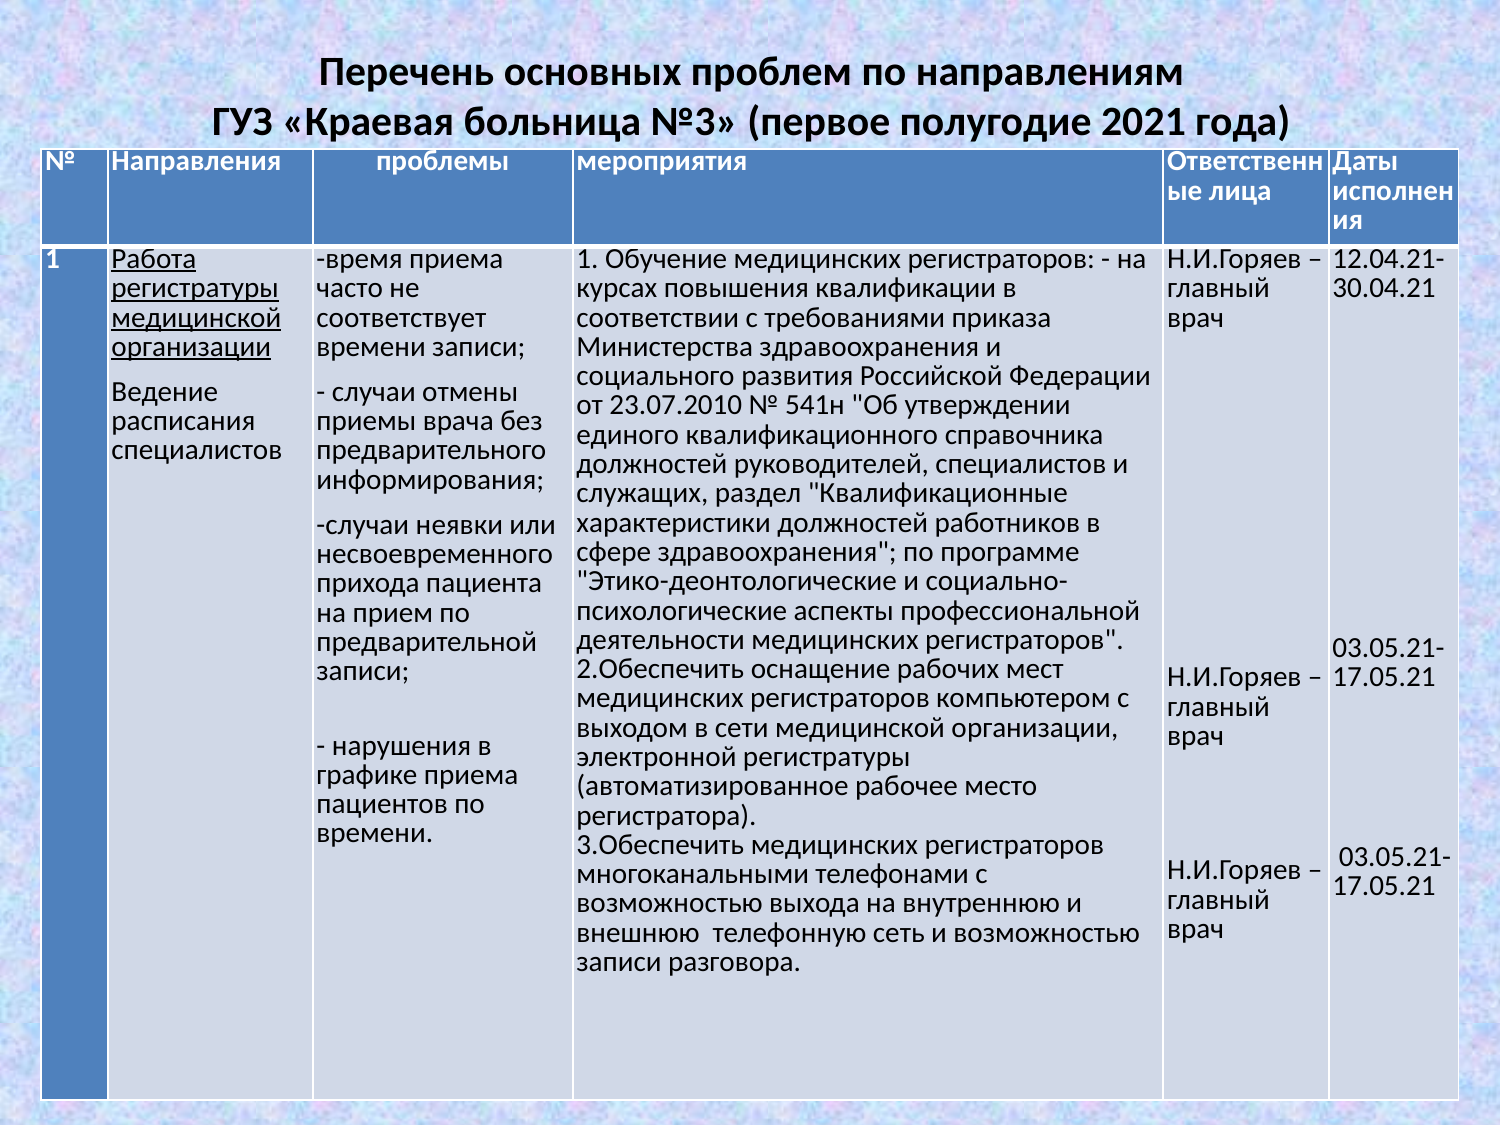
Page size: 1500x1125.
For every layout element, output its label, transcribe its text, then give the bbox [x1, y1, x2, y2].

table_cell -время приема часто не соответствует времени записи; - случаи отмены приемы врача без предварительного информирования; -случаи неявки или несвоевременного прихода пациента на прием по предварительной записи; - нарушения в графике приема пациентов по времени. [314, 249, 572, 1099]
table_header Направления [109, 150, 312, 244]
table_header Даты исполнения [1330, 150, 1458, 244]
table_cell Работа регистратуры медицинской организации Ведение расписания специалистов [109, 249, 312, 1099]
table_header проблемы [314, 150, 572, 244]
table_header Ответственные лица [1164, 150, 1328, 244]
picture [0, 0, 1500, 1125]
title Перечень основных проблем по направлениям ГУЗ «Краевая больница №3» (первое полугодие 2021 года) [76, 0, 1427, 148]
table_cell 1. Обучение медицинских регистраторов: - на курсах повышения квалификации в соответствии с требованиями приказа Министерства здравоохранения и социального развития Российской Федерации от 23.07.2010 № 541н "Об утверждении единого квалификационного справочника должностей руководителей, специалистов и служащих, раздел "Квалификационные характеристики должностей работников в сфере здравоохранения"; по программе "Этико-деонтологические и социально-психологические аспекты профессиональной деятельности медицинских регистраторов". 2.Обеспечить оснащение рабочих мест медицинских регистраторов компьютером с выходом в сети медицинской организации, электронной регистратуры (автоматизированное рабочее место регистратора). 3.Обеспечить медицинских регистраторов многоканальными телефонами с возможностью выхода на внутреннюю и внешнюю телефонную сеть и возможностью записи разговора. [574, 249, 1162, 1099]
table_cell 12.04.21-30.04.21 03.05.21-17.05.21 03.05.21-17.05.21 [1330, 249, 1458, 1099]
table_cell Н.И.Горяев – главный врач Н.И.Горяев – главный врач Н.И.Горяев – главный врач [1164, 249, 1328, 1099]
table_header № [42, 150, 107, 244]
table_cell 1 [42, 249, 107, 1099]
table_header мероприятия [574, 150, 1162, 244]
